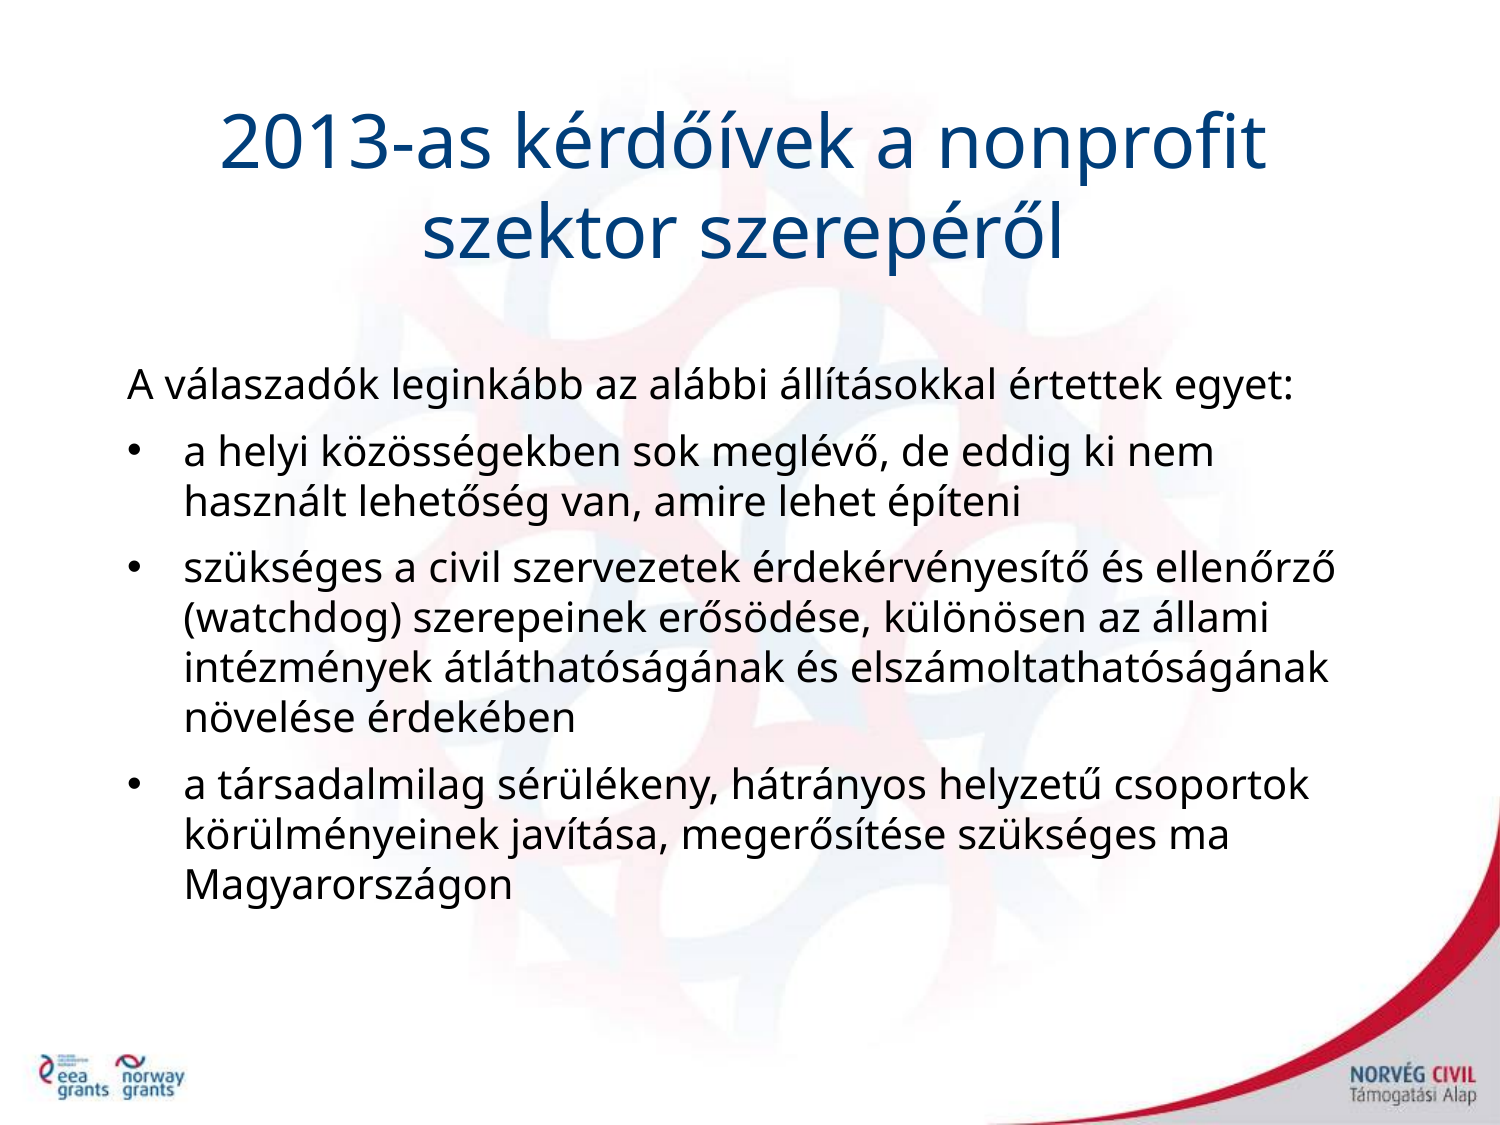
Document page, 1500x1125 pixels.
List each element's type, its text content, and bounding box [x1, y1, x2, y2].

picture [0, 0, 1500, 1125]
list A válaszadók leginkább az alábbi állításokkal értettek egyet: a helyi közösségekben sok meglévő, de eddig ki nem használt lehetőség van, amire lehet építeni szükséges a civil szervezetek érdekérvényesítő és ellenőrző (watchdog) szerepeinek erősödése, különösen az állami intézmények átláthatóságának és elszámoltathatóságának növelése érdekében a társadalmilag sérülékeny, hátrányos helyzetű csoportok körülményeinek javítása, megerősítése szükséges ma Magyarországon [111, 349, 1377, 1093]
title 2013-as kérdőívek a nonprofit szektor szerepéről [111, 88, 1377, 280]
